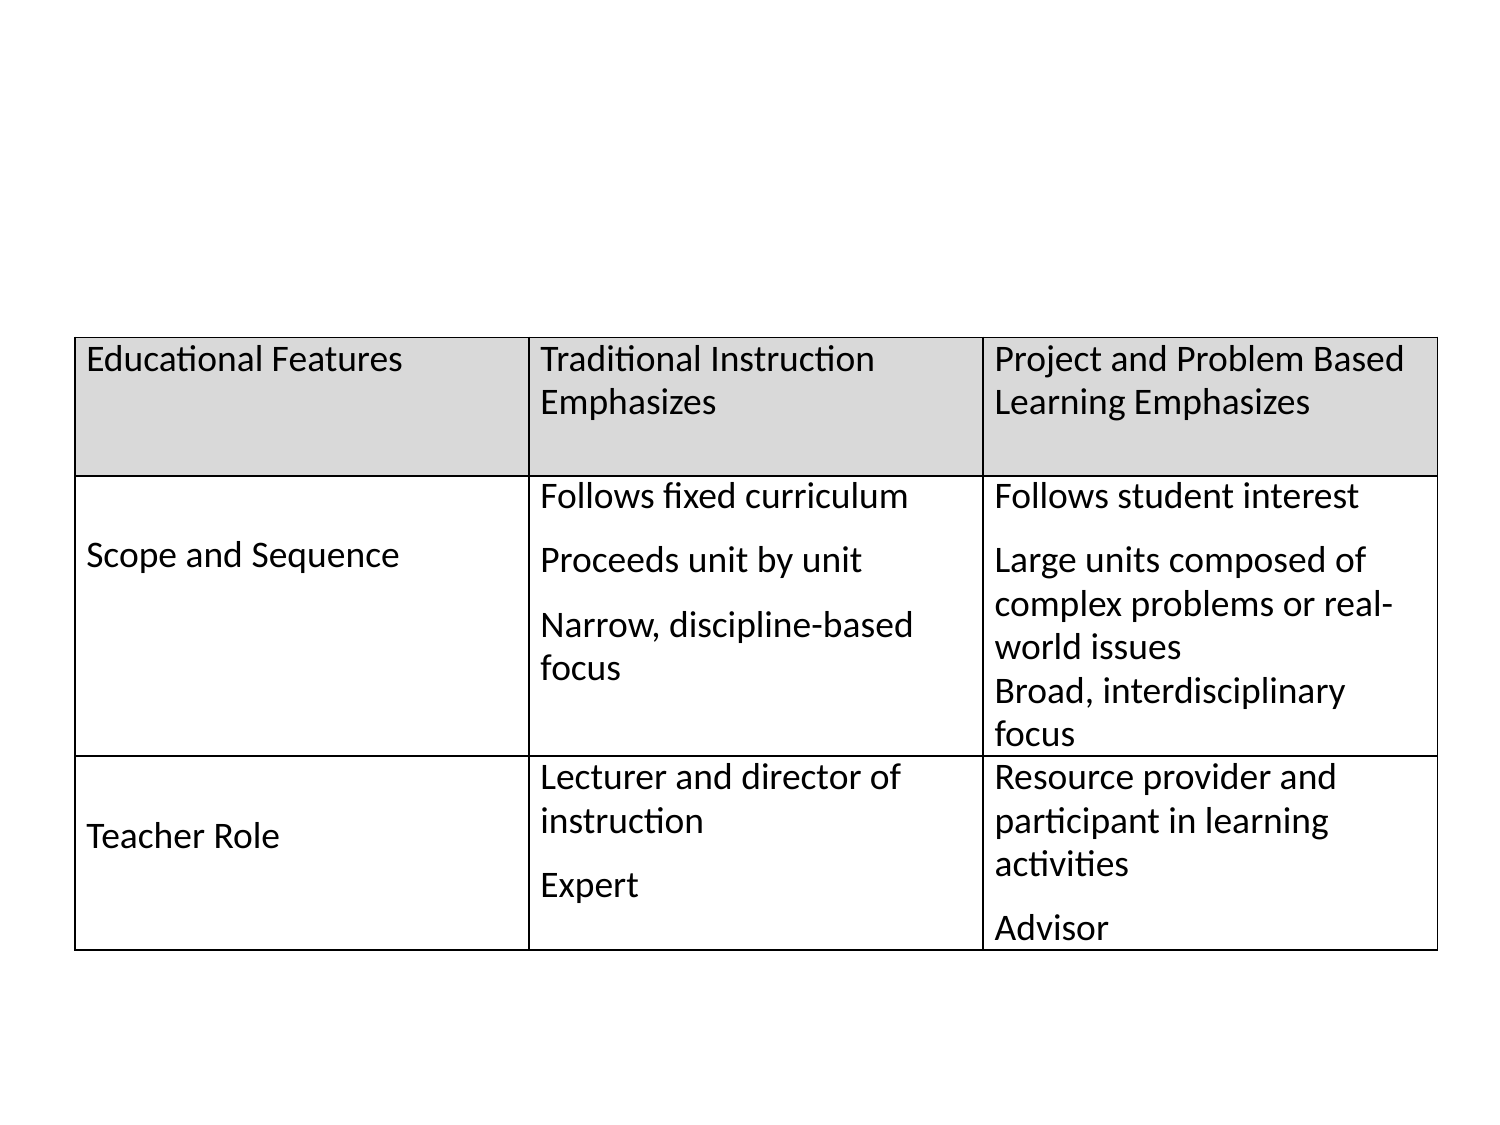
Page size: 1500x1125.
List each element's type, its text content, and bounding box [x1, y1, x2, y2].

table_cell Teacher Role [76, 757, 528, 949]
table_header Traditional Instruction Emphasizes [530, 338, 982, 475]
table_header Follows student interest Large units composed of complex problems or real-world issues Broad, interdisciplinary focus [984, 477, 1437, 755]
table_header Follows fixed curriculum Proceeds unit by unit Narrow, discipline-based focus [530, 477, 982, 755]
table_cell Lecturer and director of instruction Expert [530, 757, 982, 949]
table_header Project and Problem Based Learning Emphasizes [984, 338, 1437, 475]
table_cell Resource provider and participant in learning activities Advisor [984, 757, 1437, 949]
table_header Educational Features [76, 338, 528, 475]
table_header Scope and Sequence [76, 477, 528, 755]
